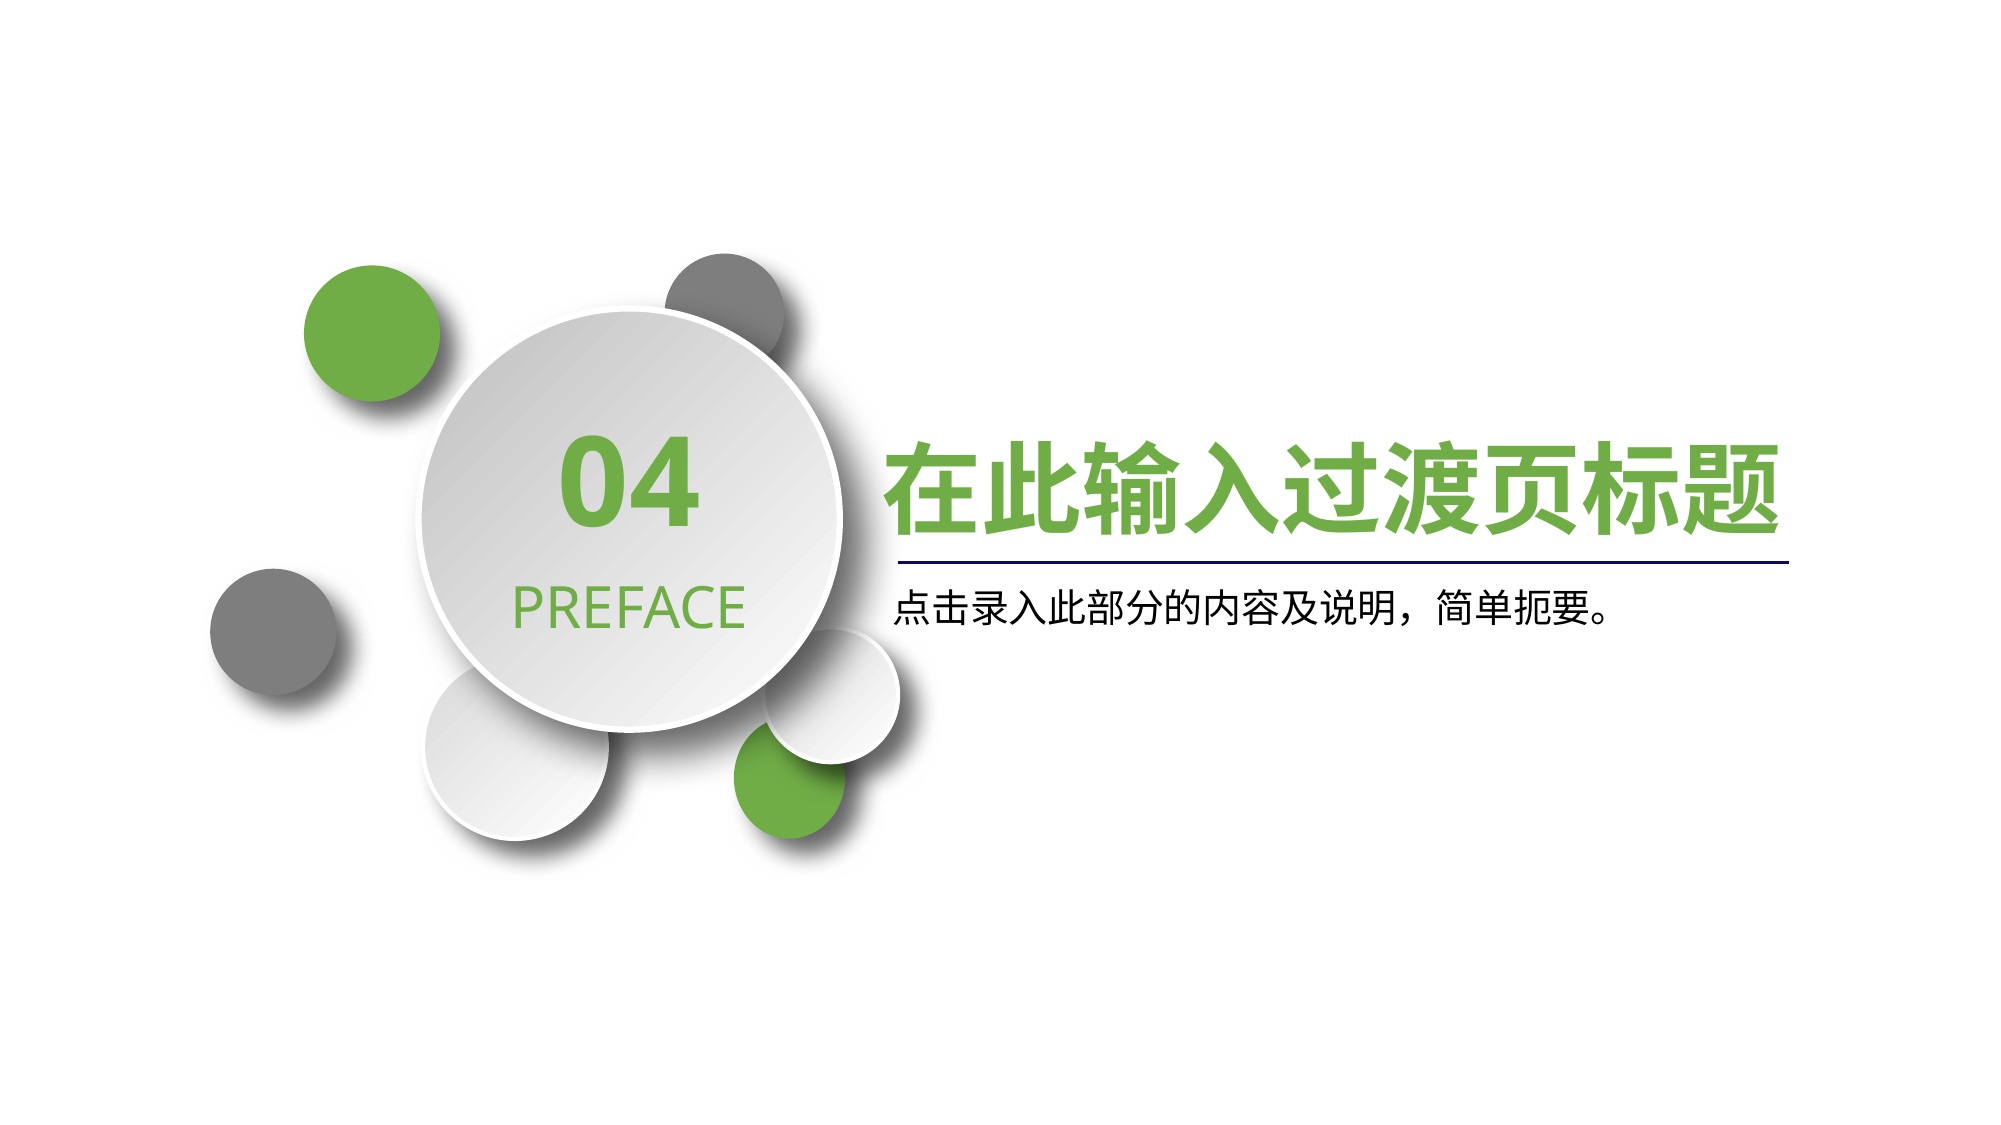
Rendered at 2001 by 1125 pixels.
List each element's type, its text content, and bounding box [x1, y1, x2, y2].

text_box [421, 677, 603, 840]
text_box [732, 754, 844, 840]
text_box [302, 264, 442, 403]
text_box [209, 567, 338, 697]
text_box [461, 648, 798, 731]
text_box 在此输入过渡页标题 [866, 419, 1930, 554]
text_box PREFACE [436, 562, 822, 648]
text_box [664, 252, 786, 339]
text_box [783, 640, 900, 764]
text_box 点击录入此部分的内容及说明，简单扼要。 [877, 576, 1930, 638]
text_box 04 [542, 393, 716, 559]
text_box [417, 307, 841, 607]
